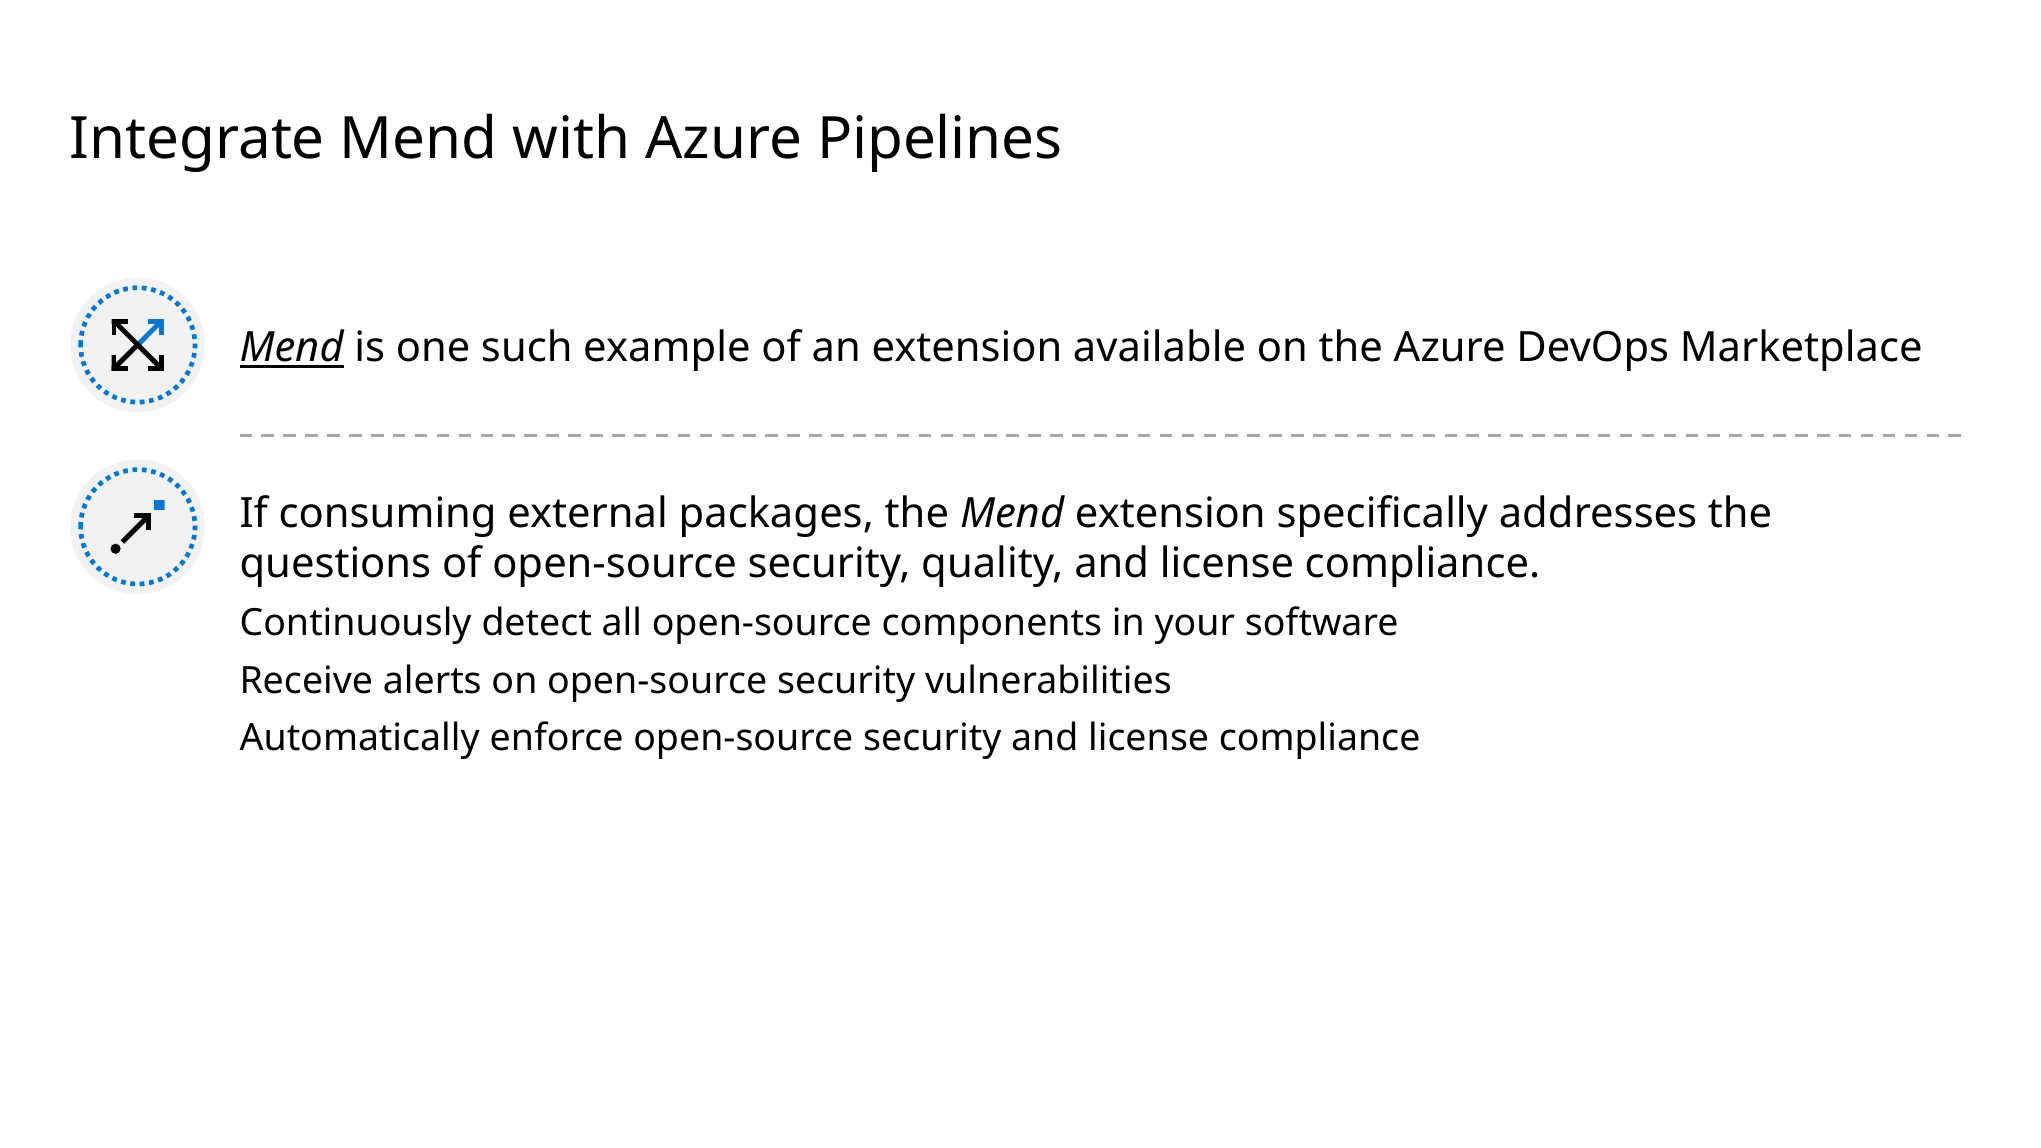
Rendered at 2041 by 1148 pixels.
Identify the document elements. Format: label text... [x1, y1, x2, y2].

picture [69, 277, 205, 413]
text_box Mend is one such example of an extension available on the Azure DevOps Marketplace [239, 319, 1971, 371]
picture [69, 458, 205, 595]
text_box If consuming external packages, the Mend extension specifically addresses the questions of open-source security, quality, and license compliance. Continuously detect all open-source components in your software Receive alerts on open-source security vulnerabilities Automatically enforce open-source security and license compliance [239, 485, 1969, 759]
title Integrate Mend with Azure Pipelines [70, 103, 1969, 172]
